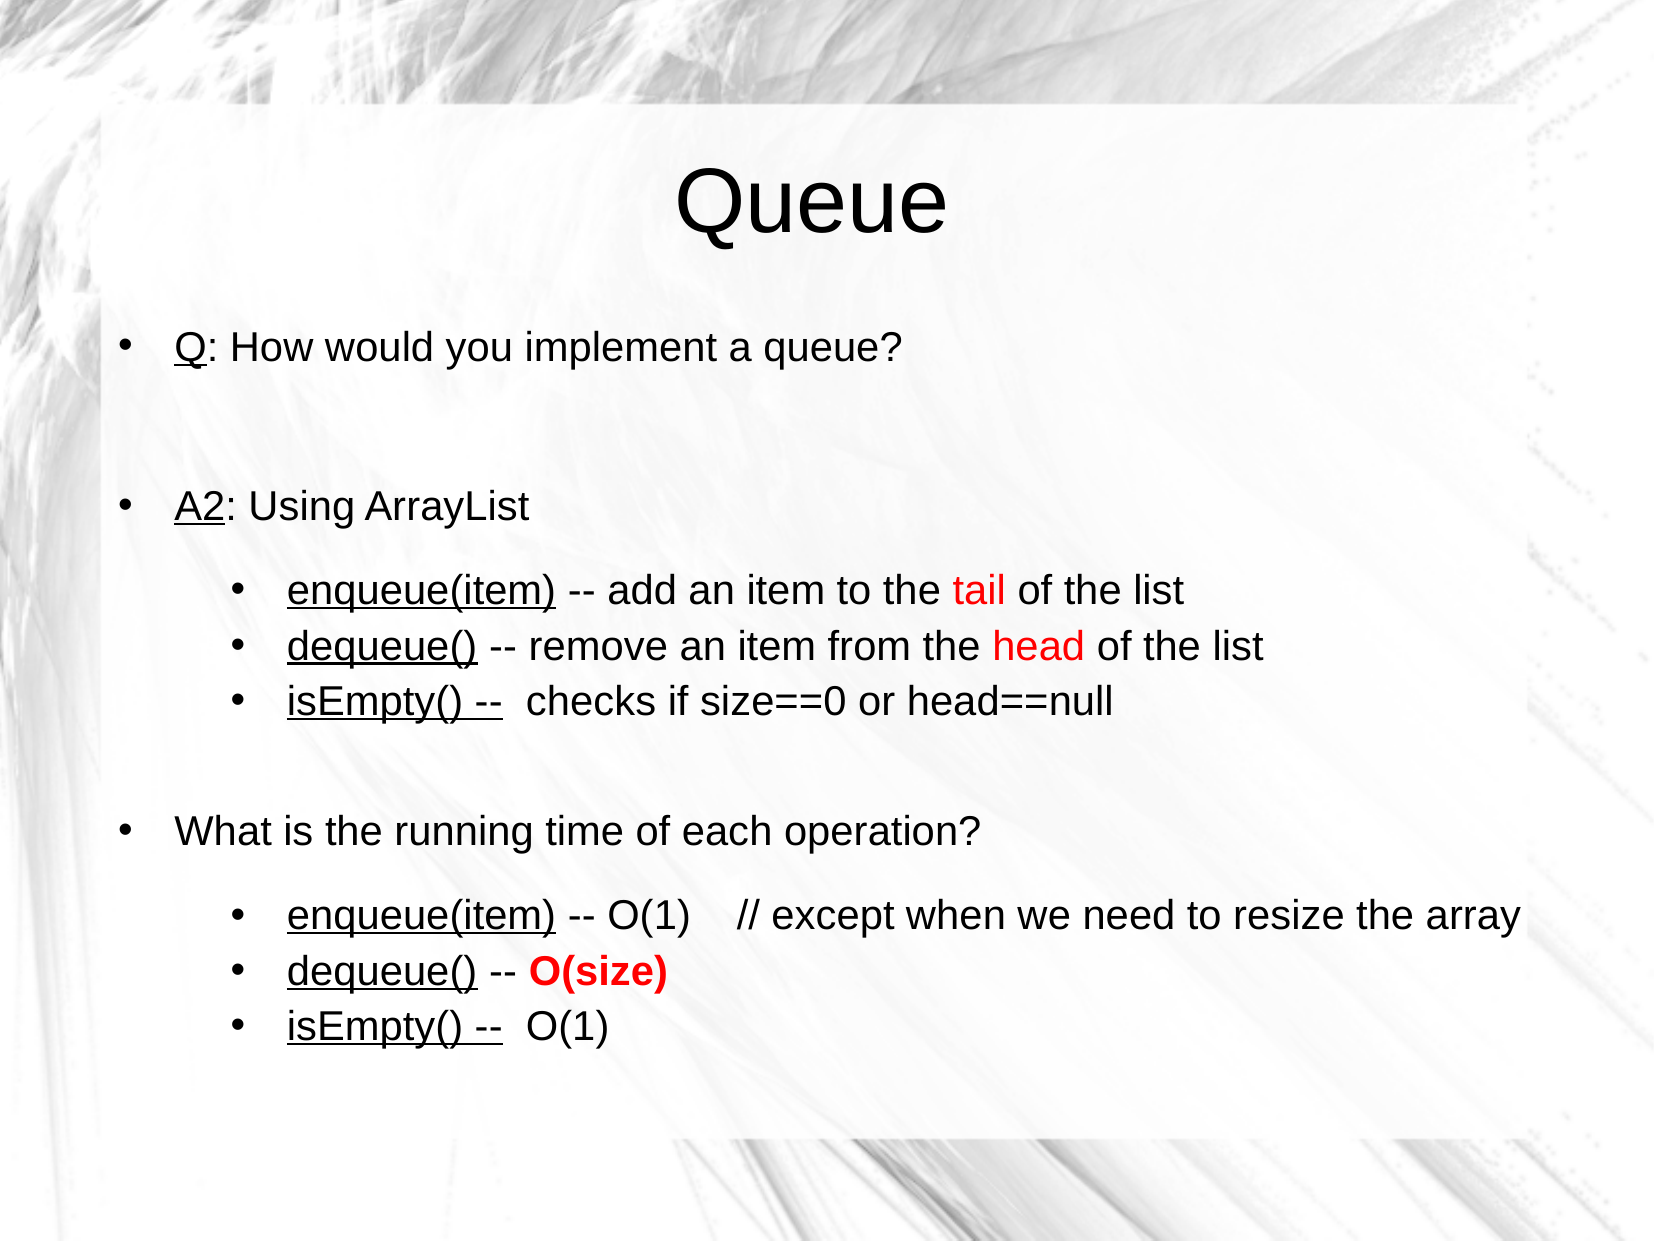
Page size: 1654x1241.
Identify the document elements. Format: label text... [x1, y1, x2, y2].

list Q: How would you implement a queue? A2: Using ArrayList enqueue(item) -- add an item to the tail of the list dequeue() -- remove an item from the head of the list isEmpty() -- checks if size==0 or head==null What is the running time of each operation? enqueue(item) -- O(1) // except when we need to resize the array dequeue() -- O(size) isEmpty() -- O(1) [118, 319, 1571, 1102]
title Queue [118, 112, 1506, 281]
picture [0, 0, 1654, 1241]
